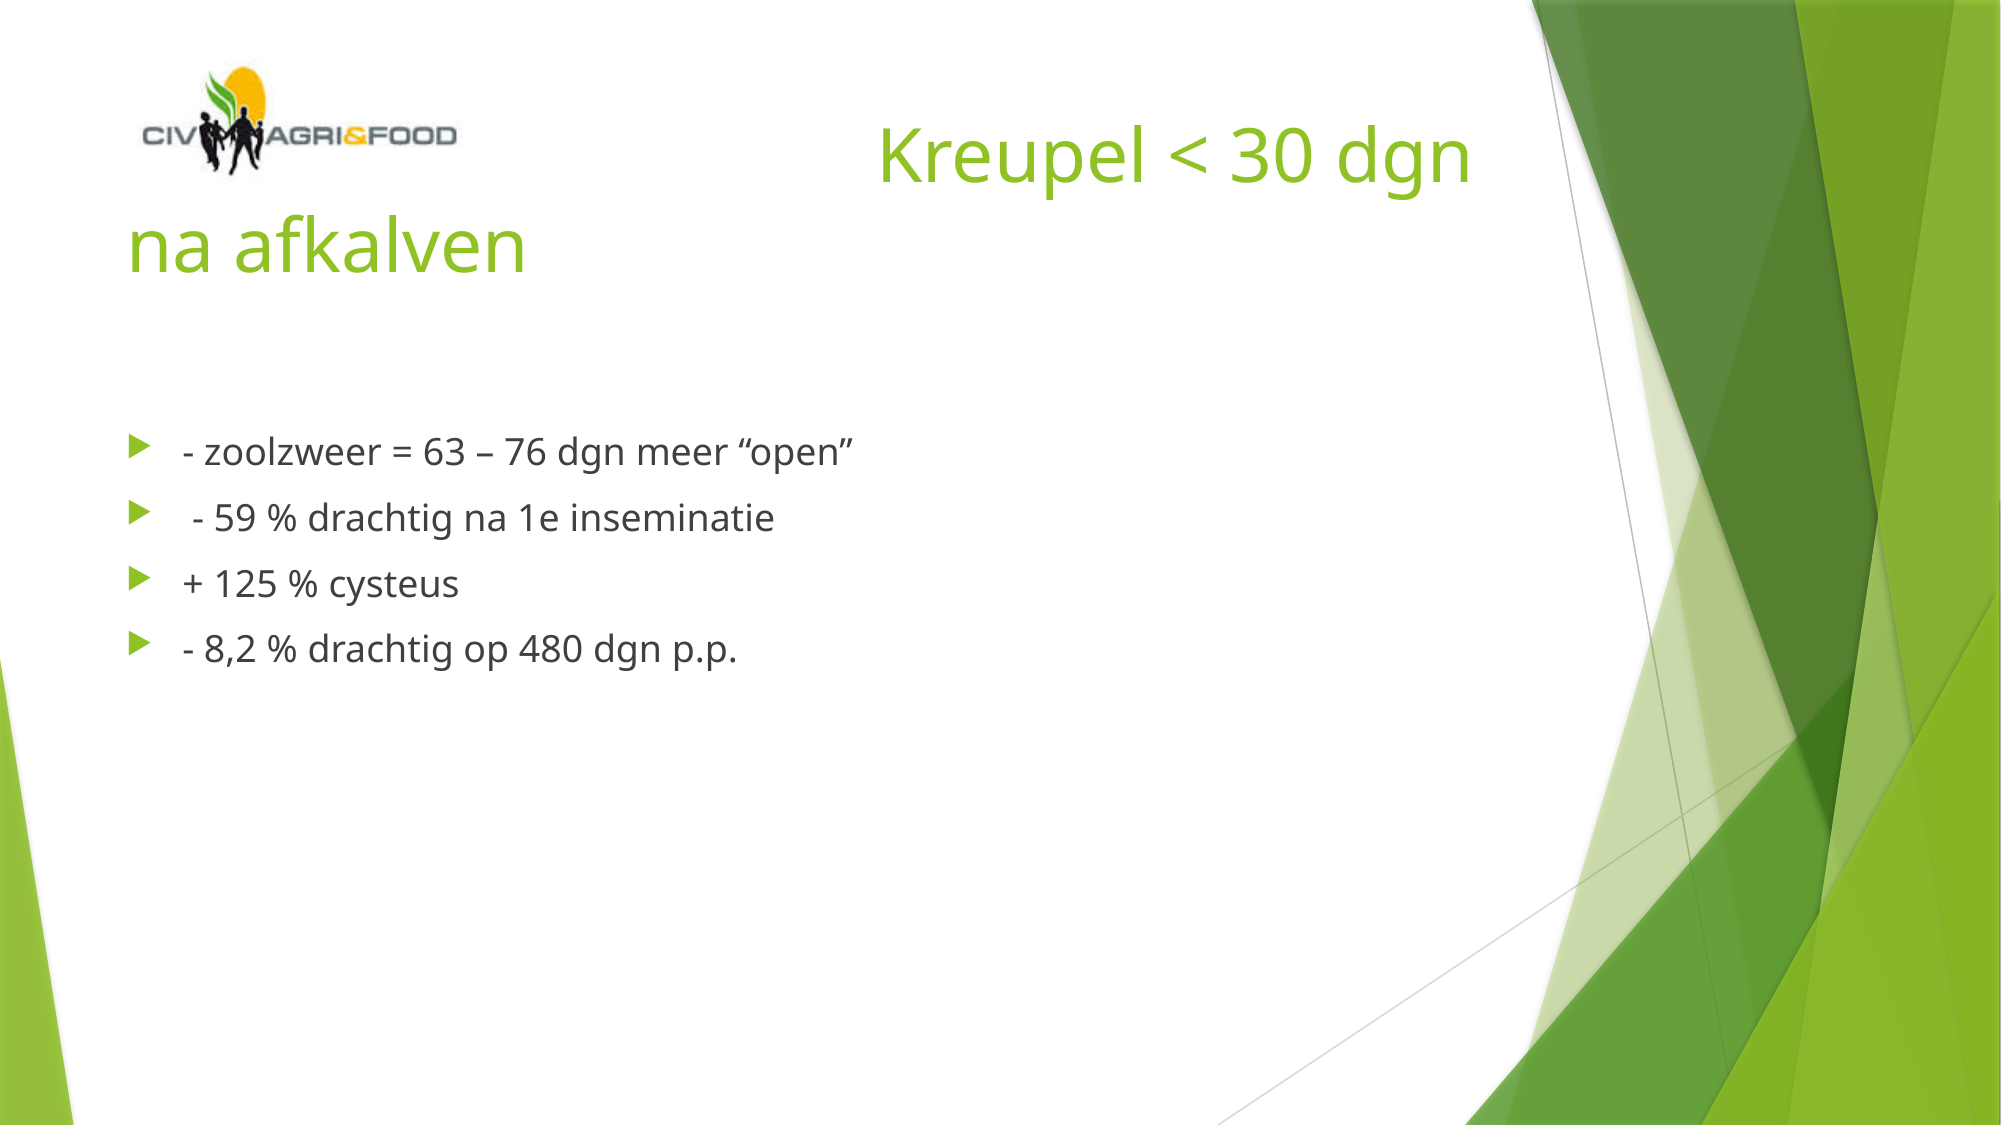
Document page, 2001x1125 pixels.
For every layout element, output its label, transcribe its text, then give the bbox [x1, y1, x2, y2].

list - zoolzweer = 63 – 76 dgn meer “open” - 59 % drachtig na 1e inseminatie + 125 % cysteus - 8,2 % drachtig op 480 dgn p.p. [111, 354, 1522, 992]
title Kreupel < 30 dgn na afkalven [111, 99, 1522, 317]
picture [137, 59, 463, 99]
